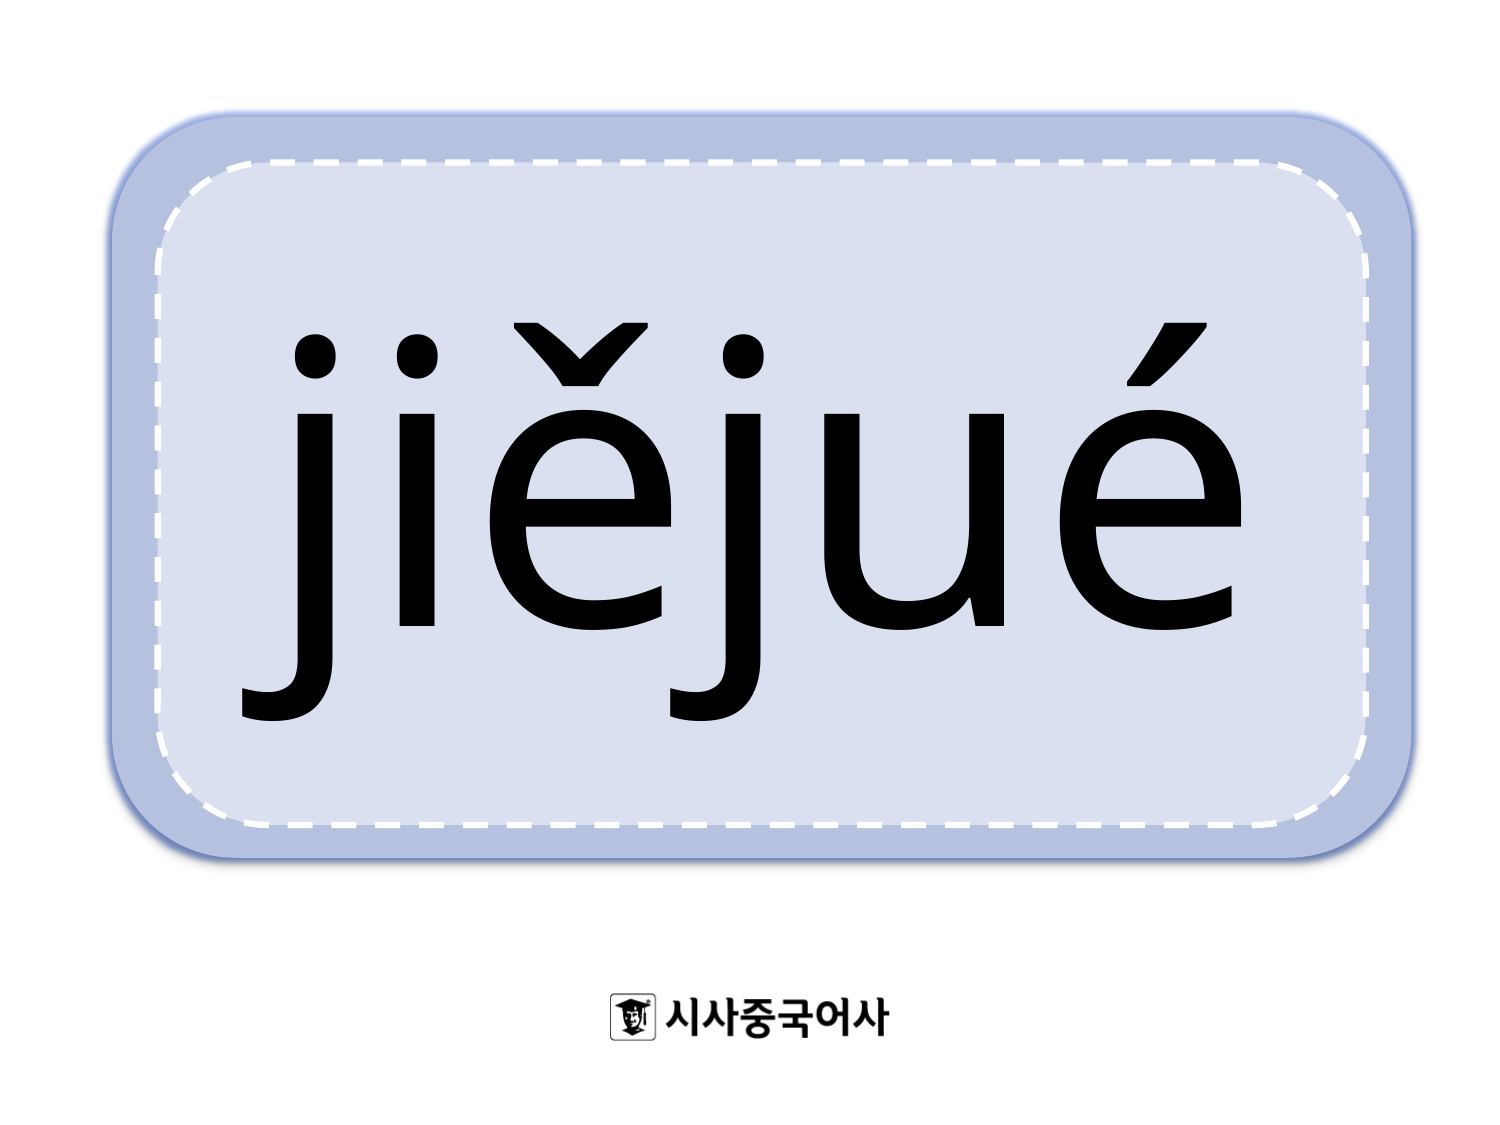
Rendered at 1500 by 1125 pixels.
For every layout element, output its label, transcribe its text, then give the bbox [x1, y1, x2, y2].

picture [602, 987, 898, 1047]
text_box jiějué [159, 137, 1368, 800]
